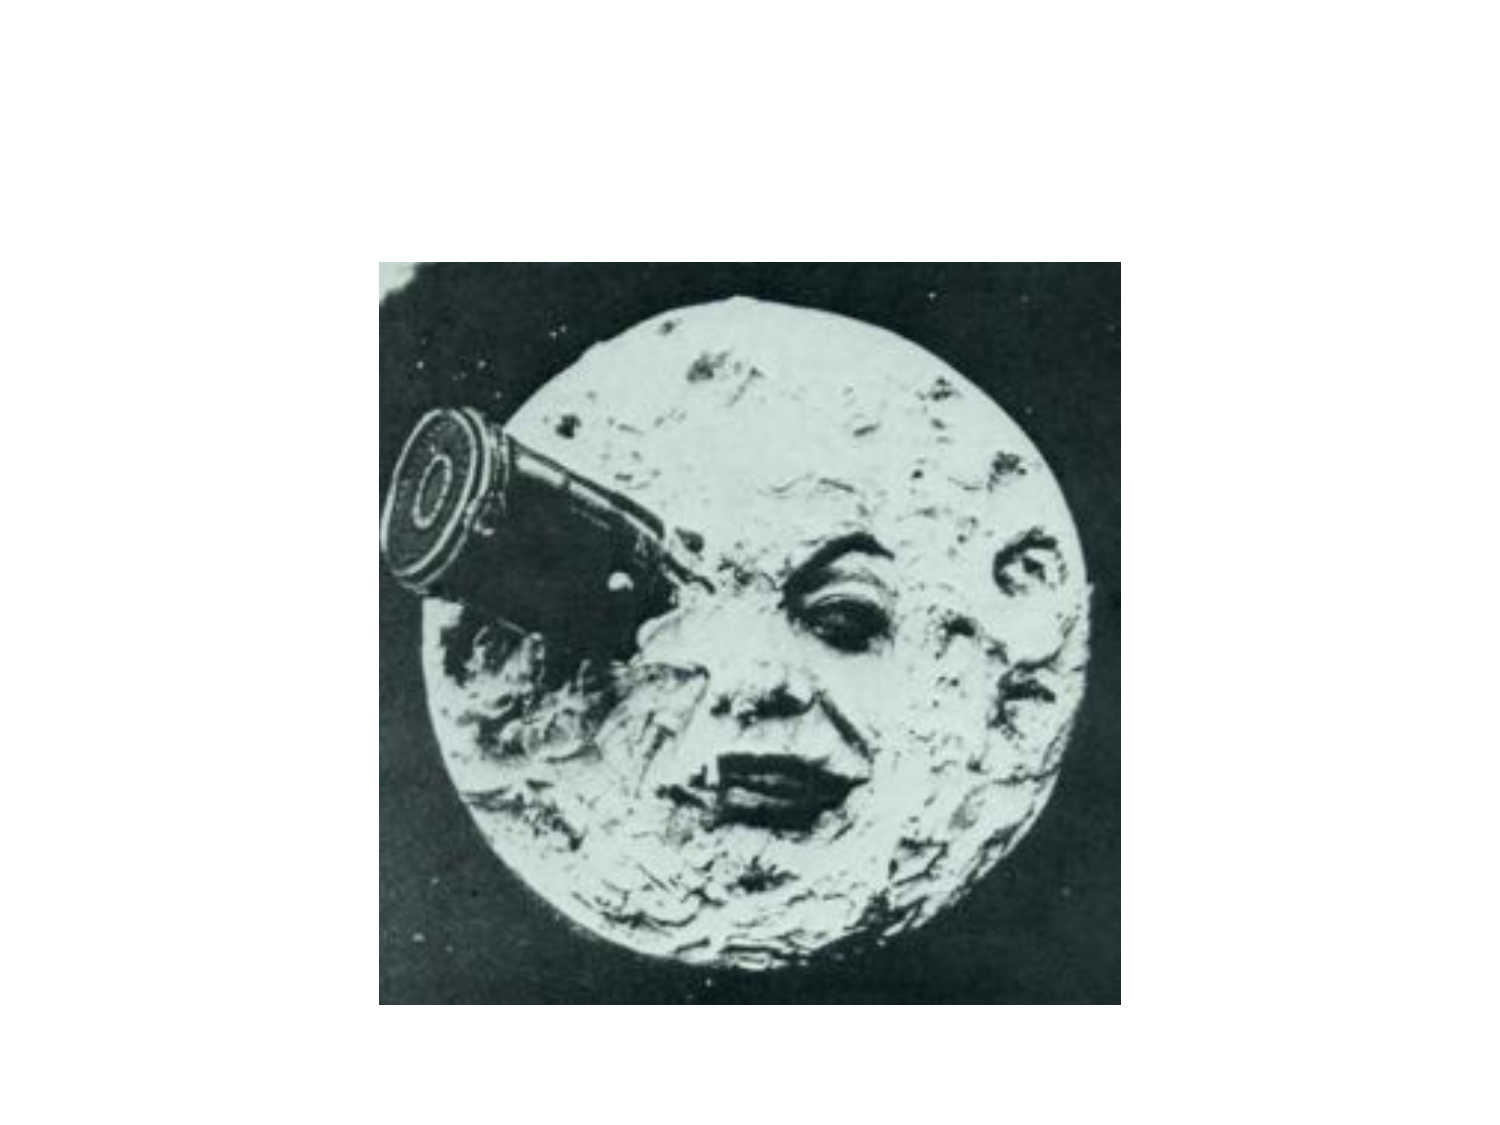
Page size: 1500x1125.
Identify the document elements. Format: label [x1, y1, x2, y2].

picture [378, 262, 1122, 1005]
